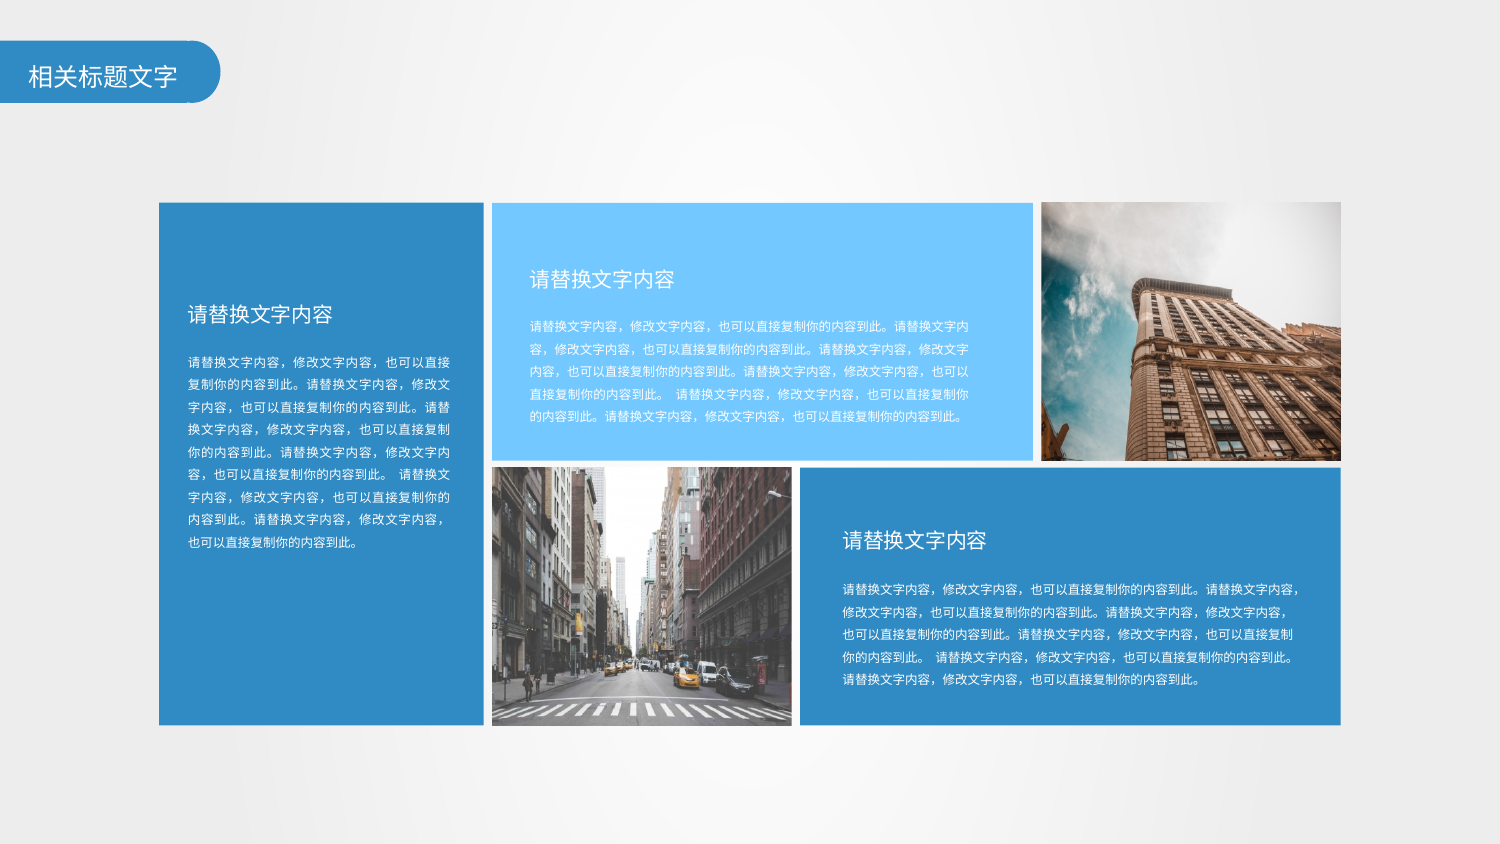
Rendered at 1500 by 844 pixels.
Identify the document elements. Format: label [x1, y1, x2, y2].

text_box [490, 469, 794, 728]
text_box [158, 202, 484, 726]
text_box [491, 202, 1034, 461]
text_box [799, 467, 1341, 726]
text_box [1039, 201, 1343, 463]
picture [0, 0, 1500, 844]
